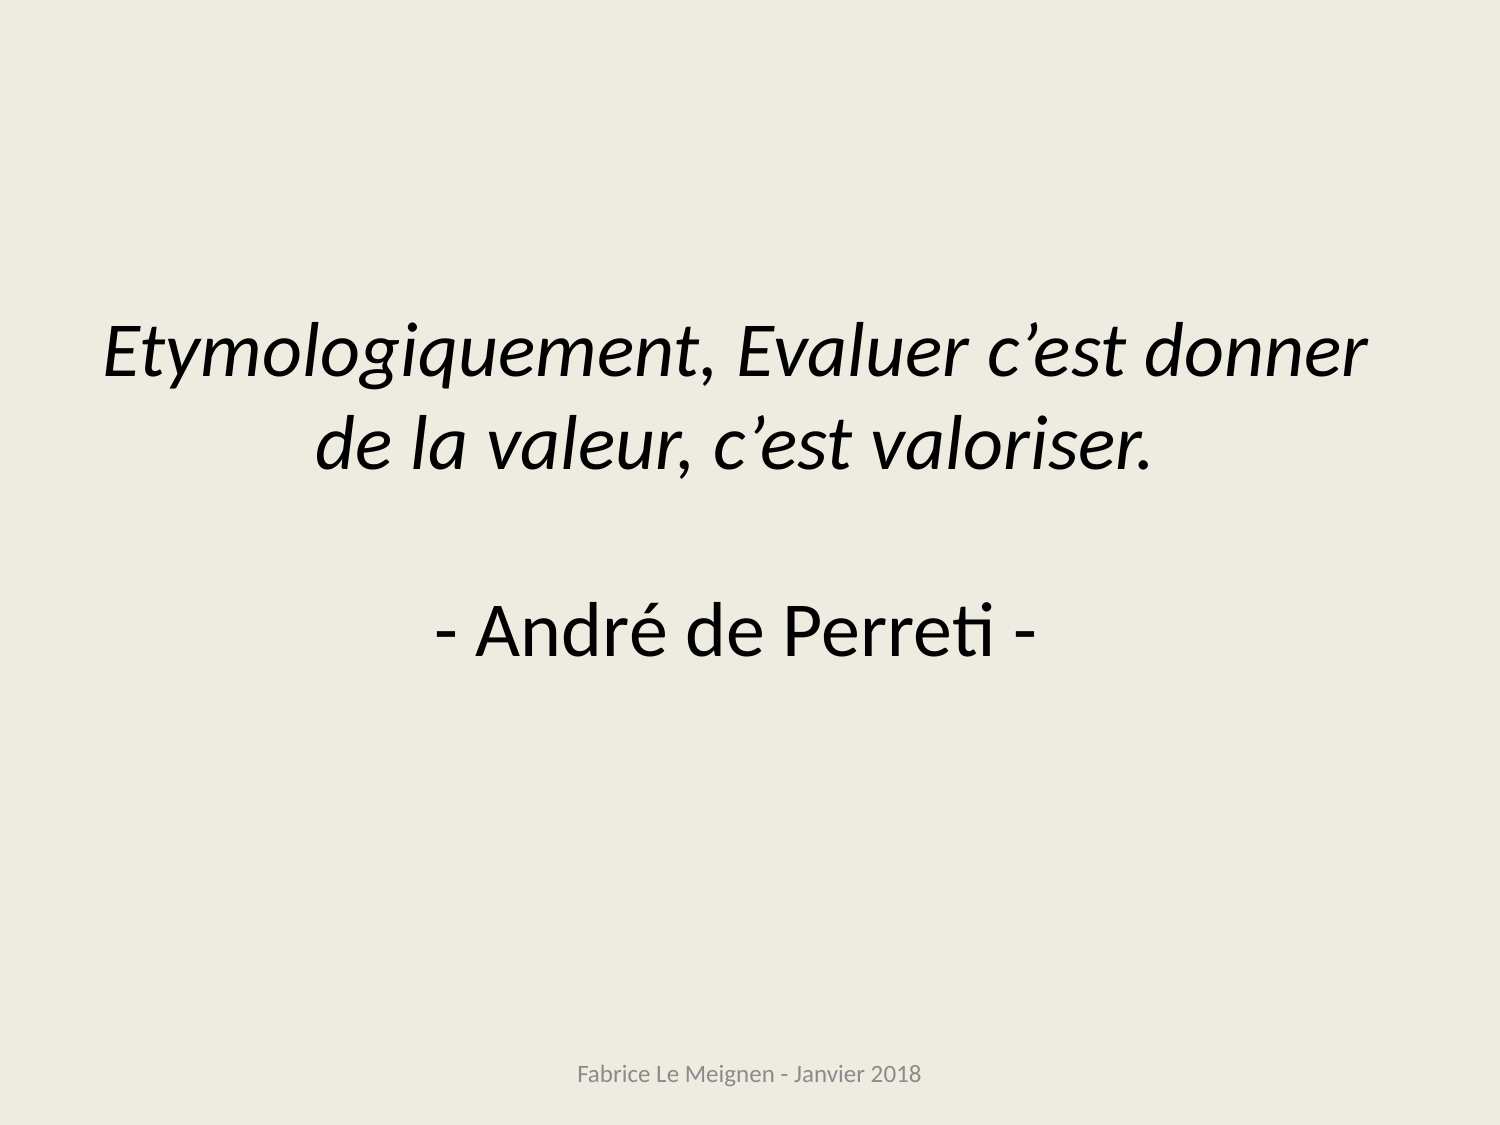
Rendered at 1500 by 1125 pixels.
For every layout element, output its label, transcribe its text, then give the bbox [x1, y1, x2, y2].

footer Fabrice Le Meignen - Janvier 2018 [512, 1042, 988, 1103]
title Etymologiquement, Evaluer c’est donner de la valeur, c’est valoriser. - André de Perreti - [61, 290, 1412, 774]
